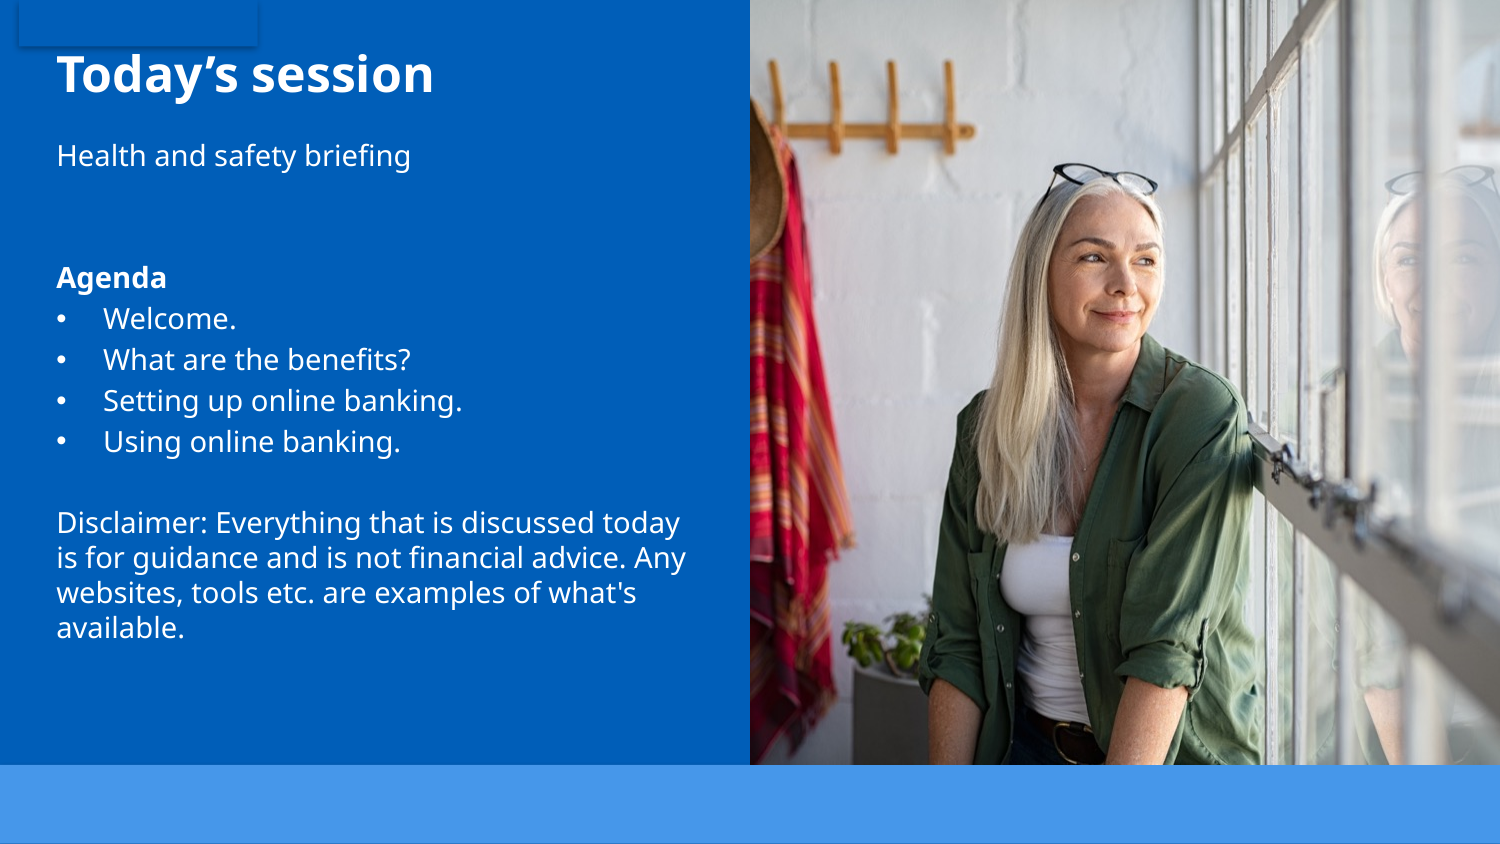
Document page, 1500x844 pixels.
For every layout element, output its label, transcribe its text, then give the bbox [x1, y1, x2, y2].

picture [749, 0, 1500, 765]
title Today’s session [41, 41, 721, 112]
list Health and safety briefing Agenda Welcome. What are the benefits? Setting up online banking. Using online banking. Disclaimer: Everything that is discussed today is for guidance and is not financial advice. Any websites, tools etc. are examples of what's available. [41, 129, 721, 357]
